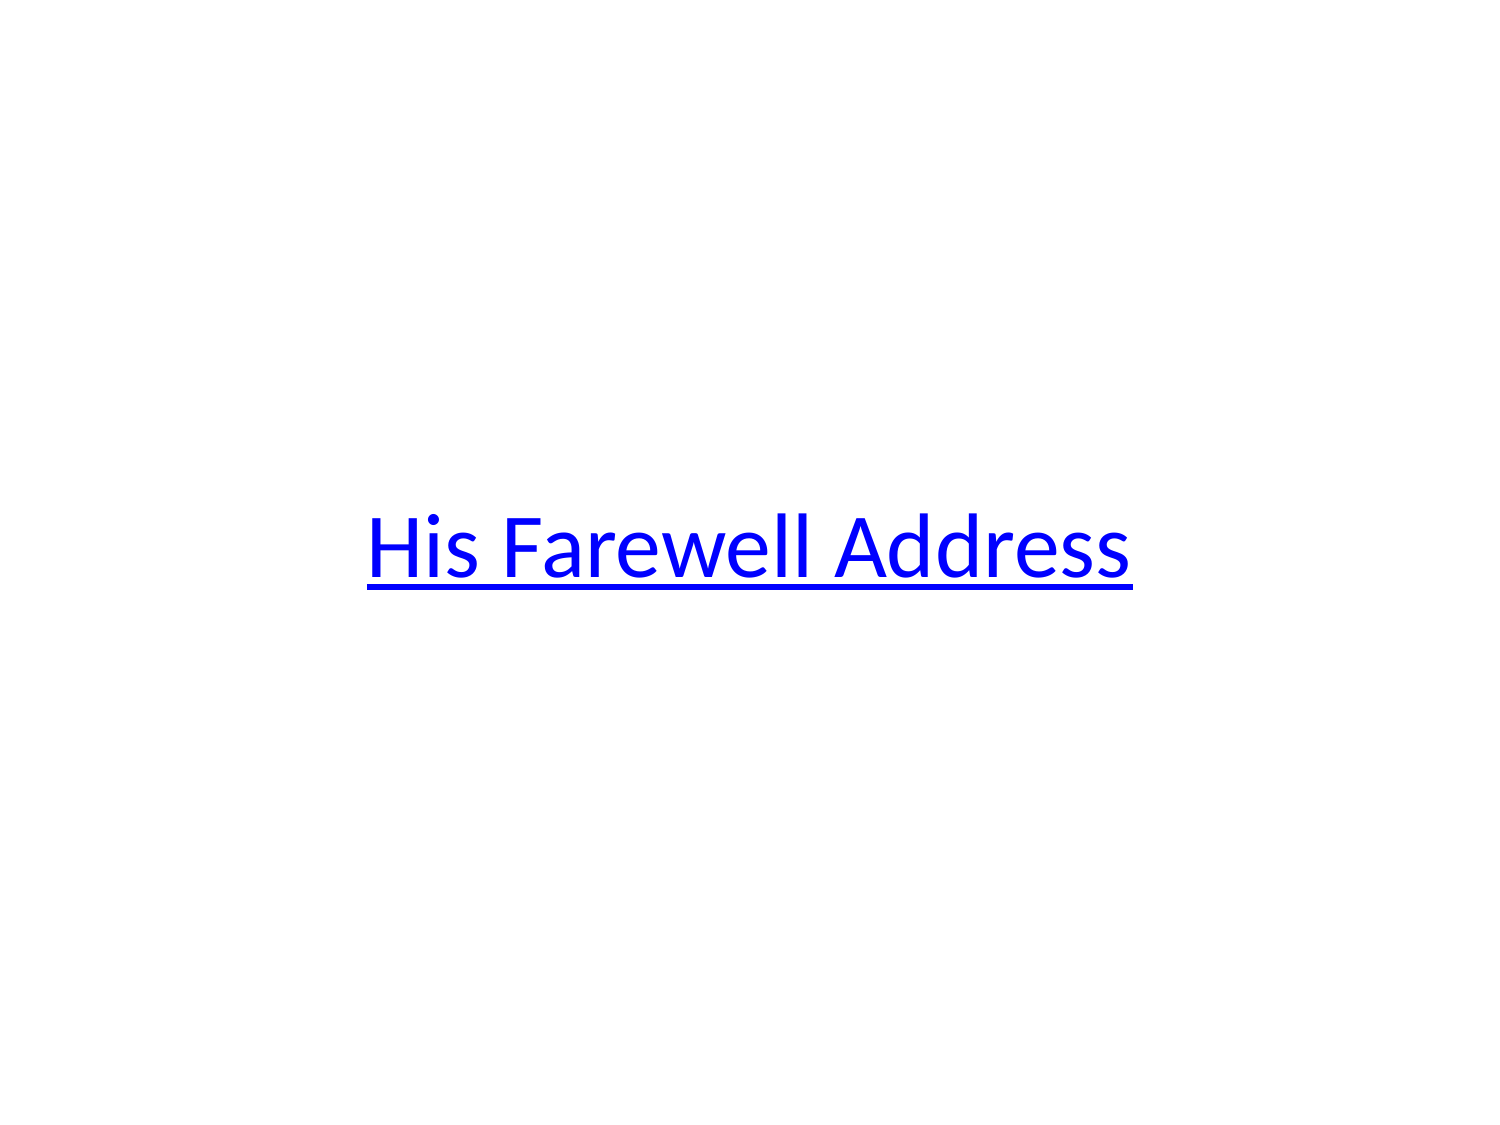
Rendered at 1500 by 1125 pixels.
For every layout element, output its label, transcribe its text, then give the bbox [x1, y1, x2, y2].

title His Farewell Address [74, 44, 1426, 1038]
